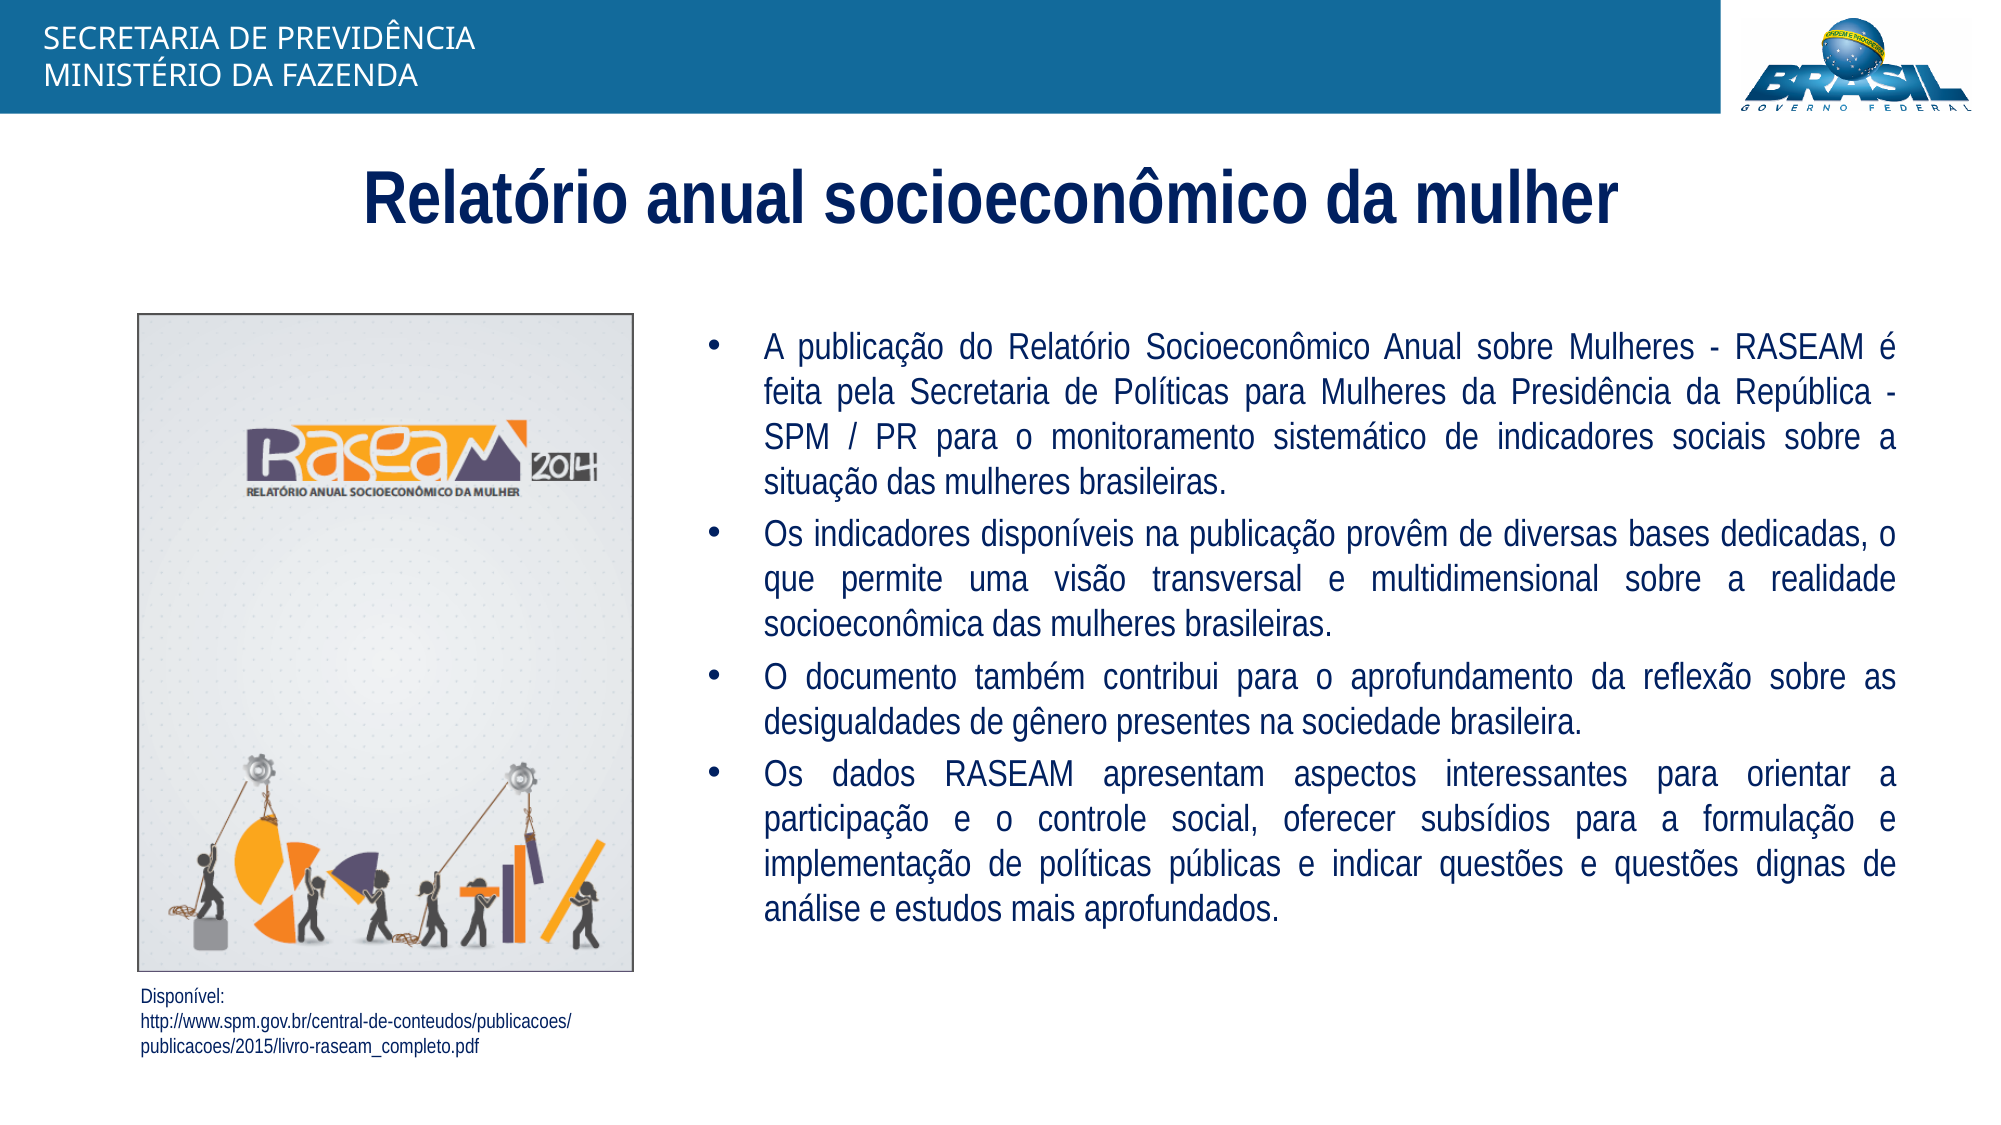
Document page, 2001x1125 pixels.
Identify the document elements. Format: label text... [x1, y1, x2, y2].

picture [1741, 18, 1972, 111]
picture [137, 313, 635, 973]
text_box Disponível: http://www.spm.gov.br/central-de-conteudos/publicacoes/publicacoes/2015/livro-raseam_completo.pdf [125, 975, 646, 1066]
text_box A publicação do Relatório Socioeconômico Anual sobre Mulheres - RASEAM é feita pela Secretaria de Políticas para Mulheres da Presidência da República - SPM / PR para o monitoramento sistemático de indicadores sociais sobre a situação das mulheres brasileiras. Os indicadores disponíveis na publicação provêm de diversas bases dedicadas, o que permite uma visão transversal e multidimensional sobre a realidade socioeconômica das mulheres brasileiras. O documento também contribui para o aprofundamento da reflexão sobre as desigualdades de gênero presentes na sociedade brasileira. Os dados RASEAM apresentam aspectos interessantes para orientar a participação e o controle social, oferecer subsídios para a formulação e implementação de políticas públicas e indicar questões e questões dignas de análise e estudos mais aprofundados. [692, 314, 1912, 1057]
text_box Relatório anual socioeconômico da mulher [99, 125, 1900, 263]
